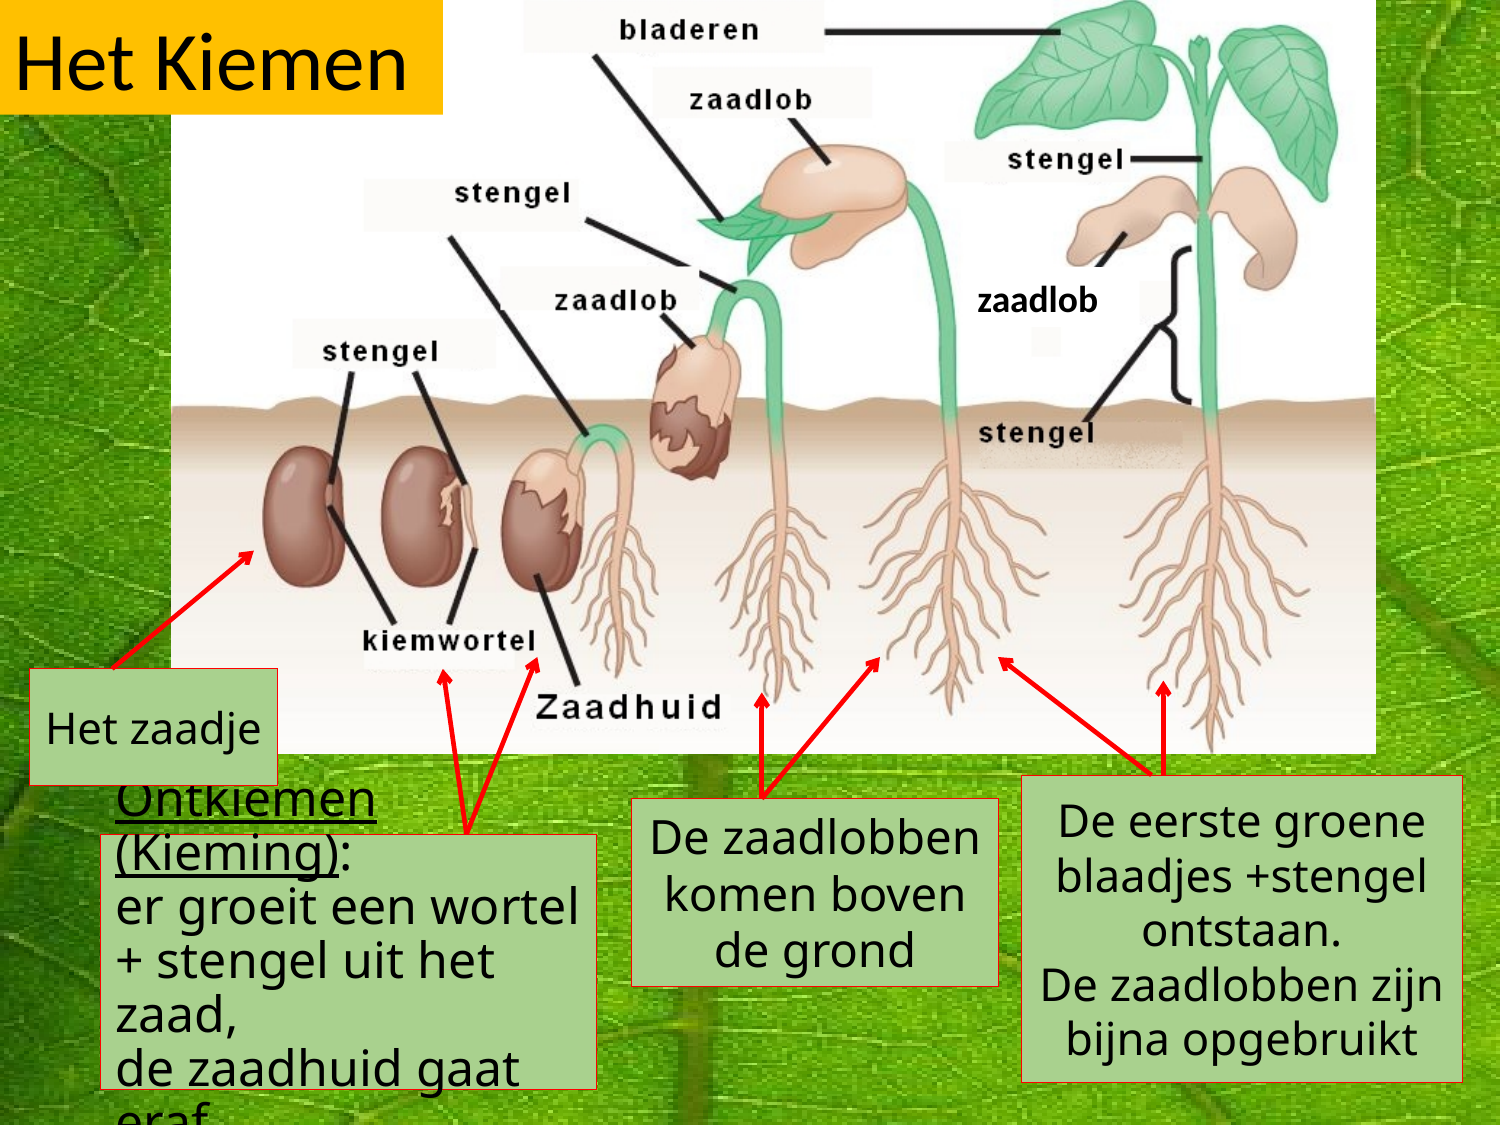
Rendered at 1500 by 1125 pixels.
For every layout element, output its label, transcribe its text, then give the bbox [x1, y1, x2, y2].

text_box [466, 656, 538, 835]
text_box Het zaadje [29, 668, 278, 786]
title Ontkiemen (Kieming): er groeit een wortel + stengel uit het zaad, de zaadhuid gaat eraf. [100, 834, 597, 1090]
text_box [997, 656, 1152, 776]
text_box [761, 656, 880, 799]
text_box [442, 668, 466, 835]
text_box De zaadlobben komen boven de grond [631, 798, 999, 987]
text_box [112, 550, 254, 669]
text_box De eerste groene blaadjes +stengel ontstaan. De zaadlobben zijn bijna opgebruikt [1021, 775, 1463, 1083]
text_box Het Kiemen [0, 0, 171, 115]
picture [0, 0, 1500, 1125]
